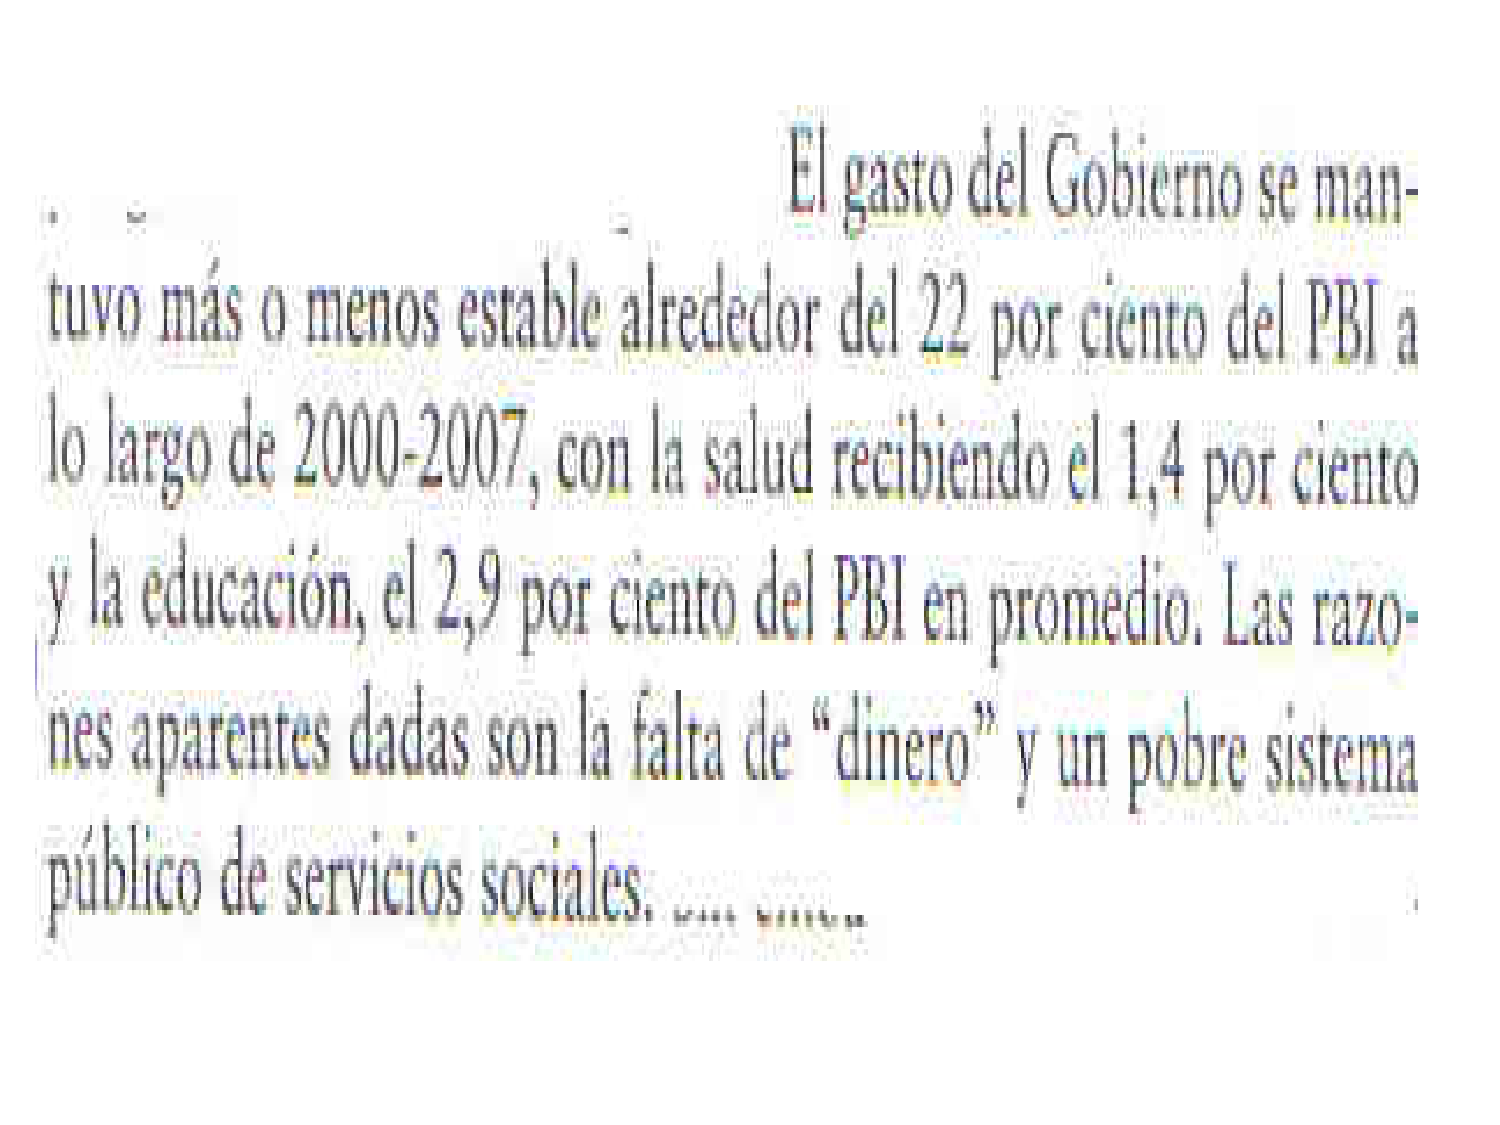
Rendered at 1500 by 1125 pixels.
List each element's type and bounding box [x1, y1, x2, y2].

picture [34, 105, 1419, 962]
